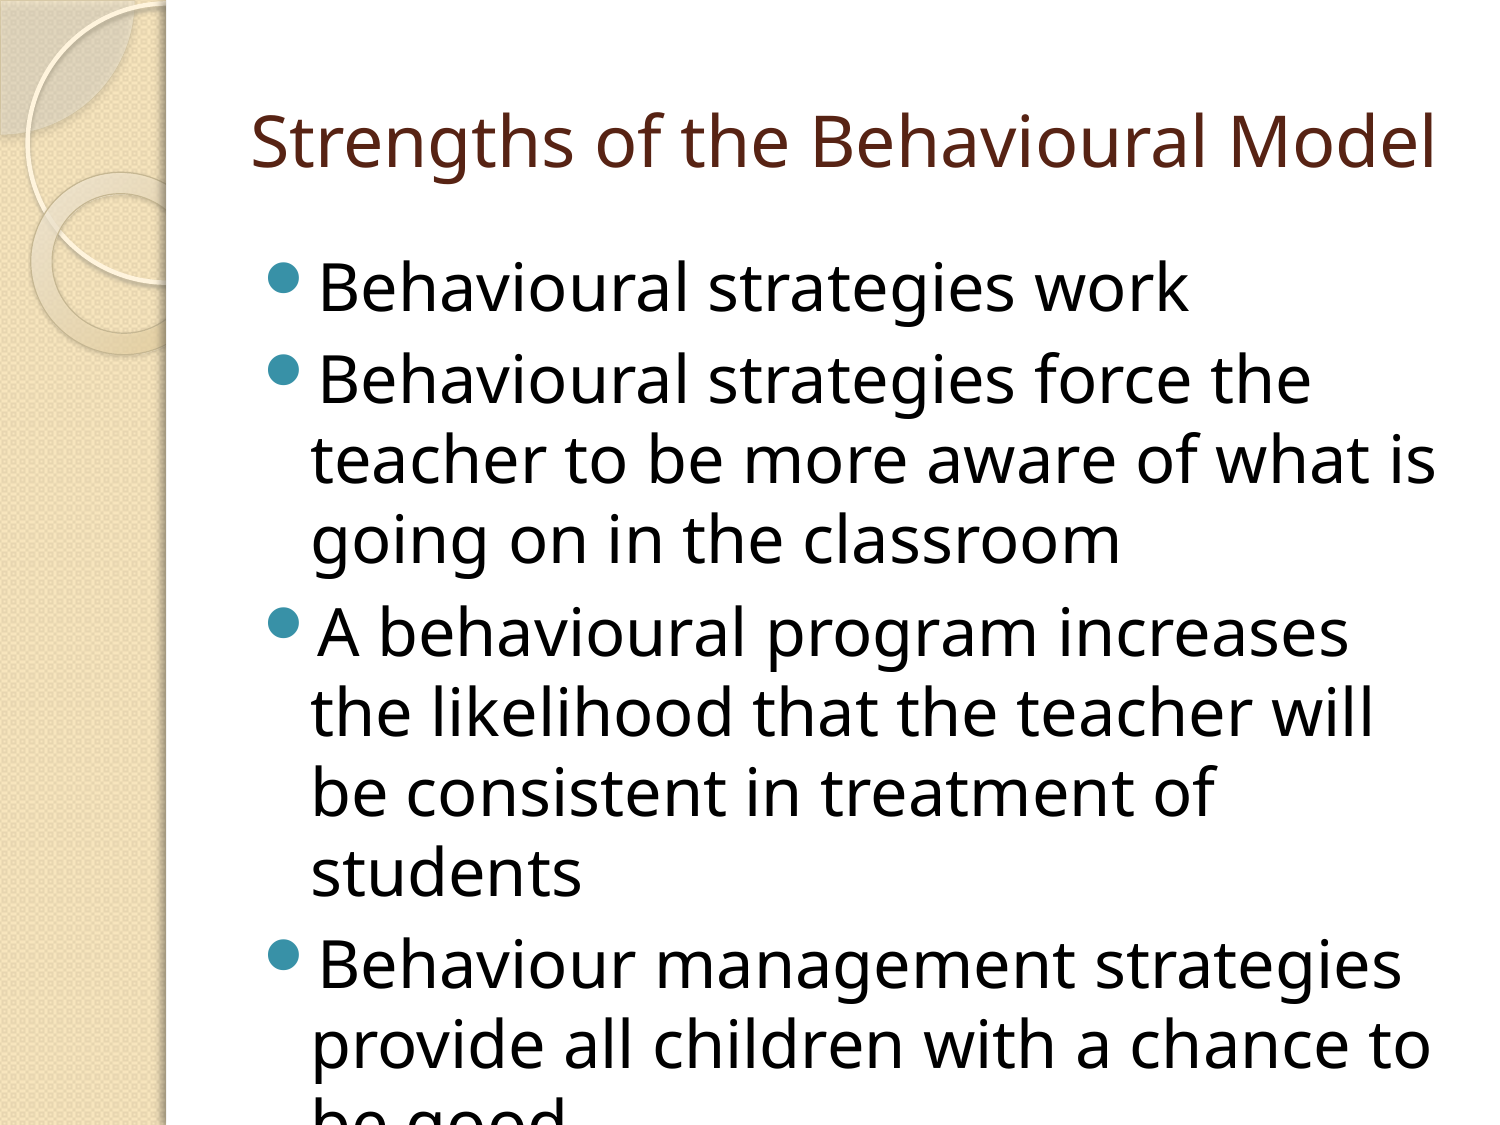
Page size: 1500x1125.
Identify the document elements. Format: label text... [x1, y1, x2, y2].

title Strengths of the Behavioural Model [235, 45, 1466, 233]
list Behavioural strategies work Behavioural strategies force the teacher to be more aware of what is going on in the classroom A behavioural program increases the likelihood that the teacher will be consistent in treatment of students Behaviour management strategies provide all children with a chance to be good [235, 237, 1466, 1025]
